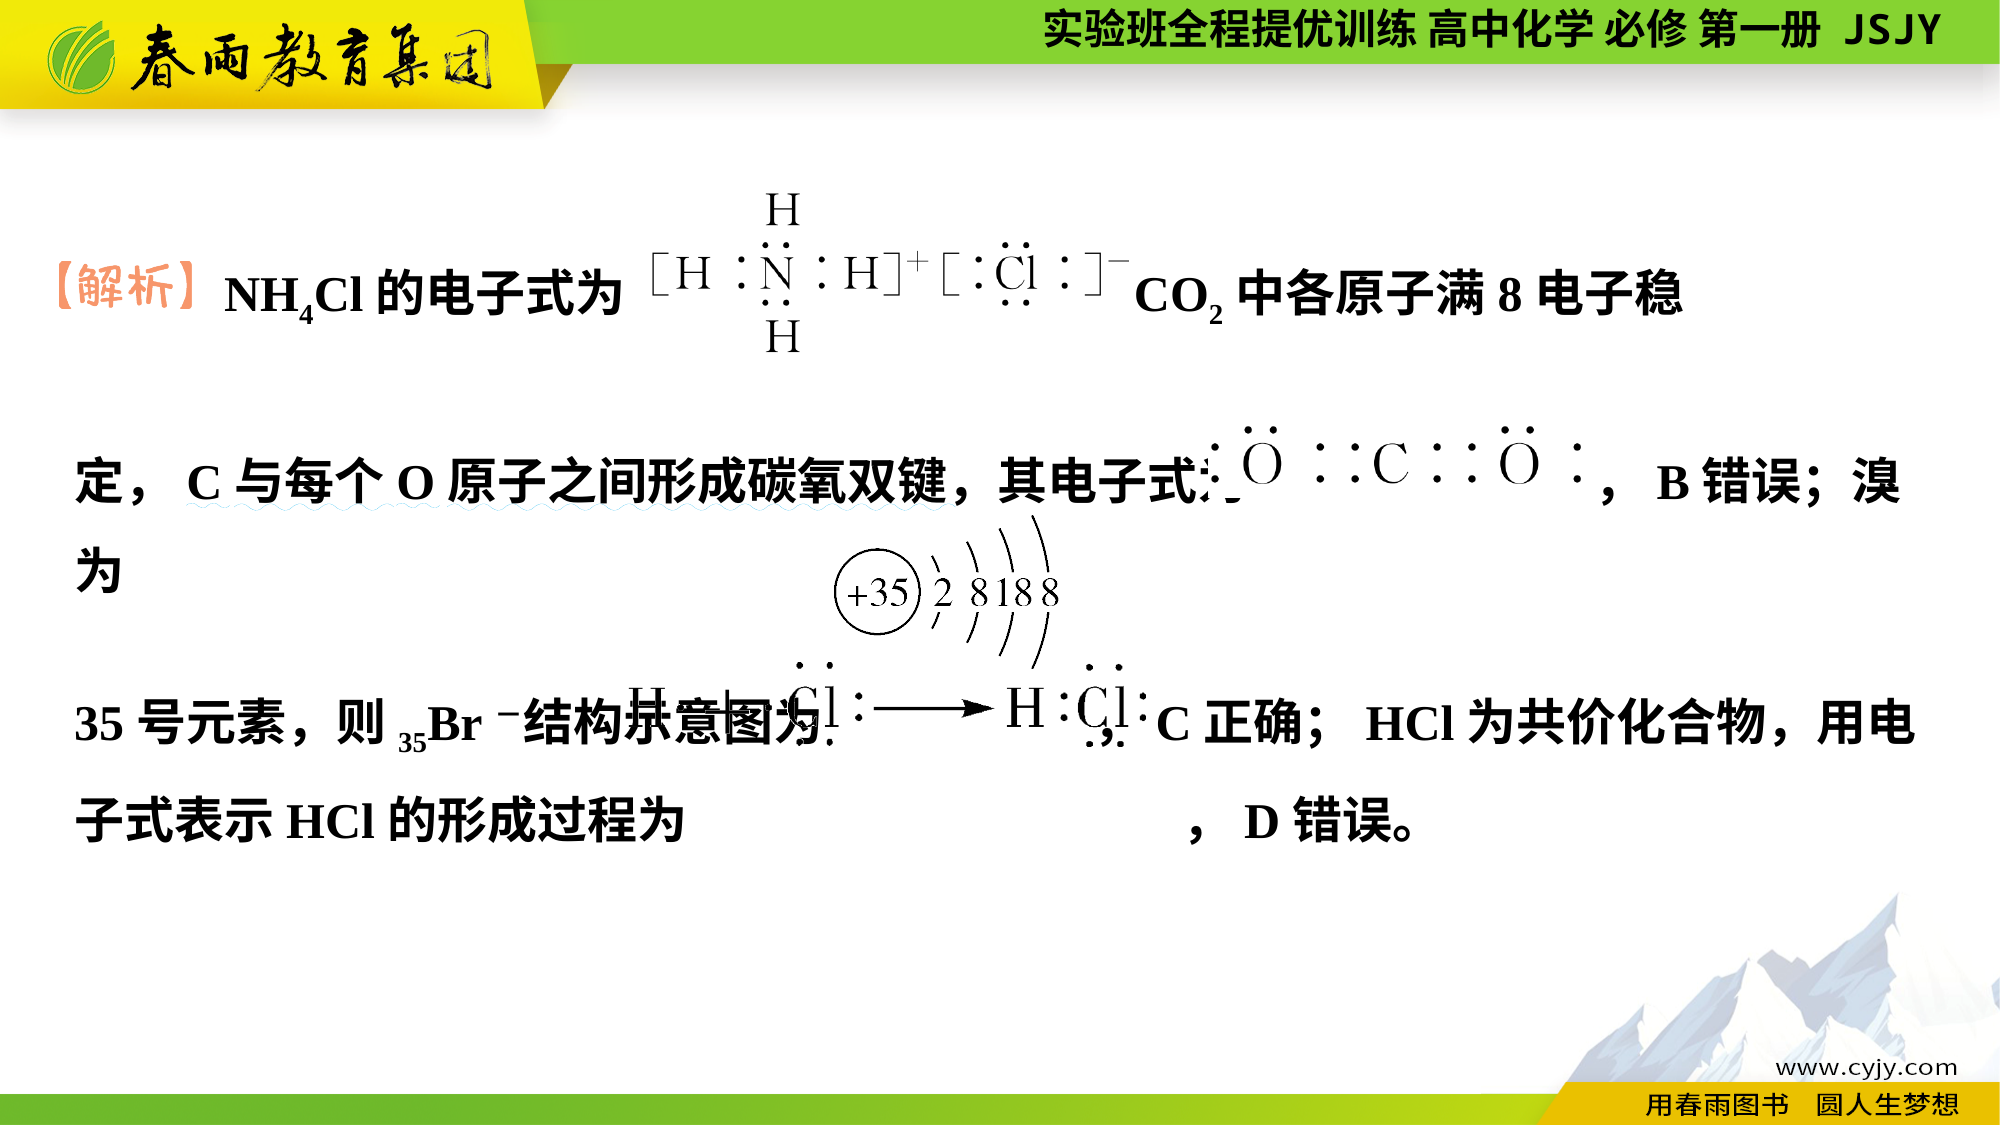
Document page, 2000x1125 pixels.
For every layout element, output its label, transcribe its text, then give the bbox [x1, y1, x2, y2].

picture [0, 0, 2000, 1125]
list NH4Cl的电子式为 ，A错误；CO2中各原子满8电子稳 定，C与每个O原子之间形成碳氧双键，其电子式为 ，B错误；溴为 35号元素，则35Br－结构示意图为 ，C正确；HCl为共价化合物，用电子式表示HCl的形成过程为 ，D错误。 [59, 219, 1944, 747]
